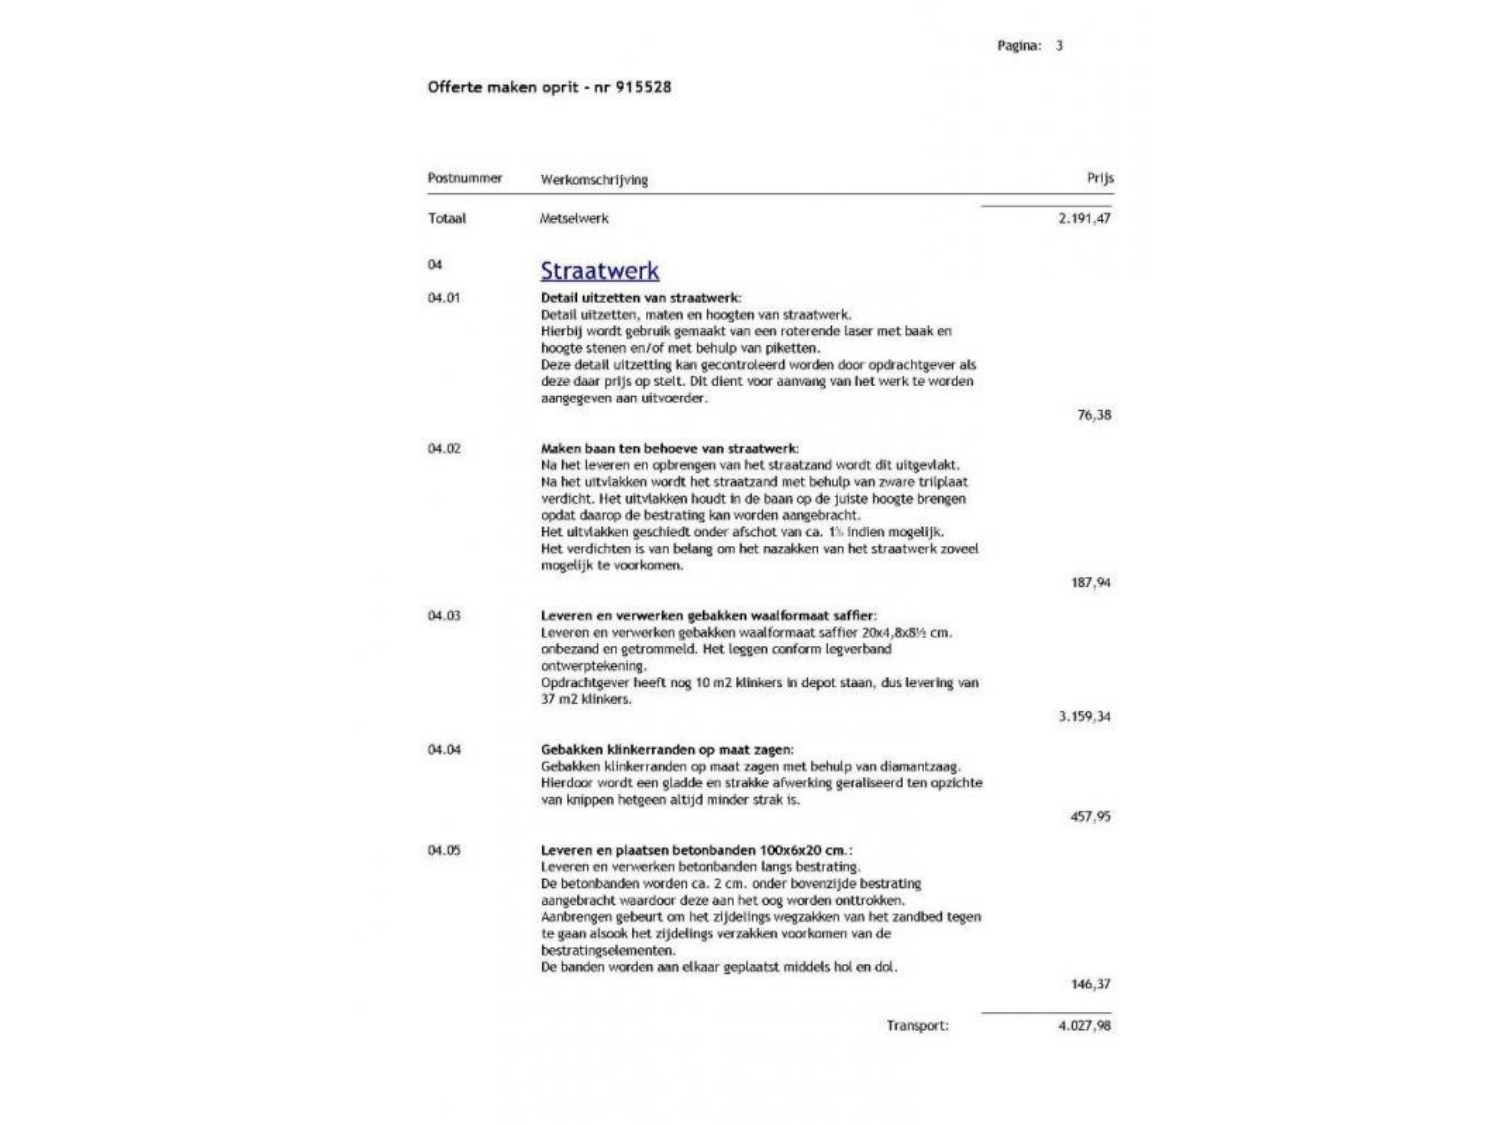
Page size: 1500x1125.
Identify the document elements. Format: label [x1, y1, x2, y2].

picture [352, 0, 1148, 1125]
